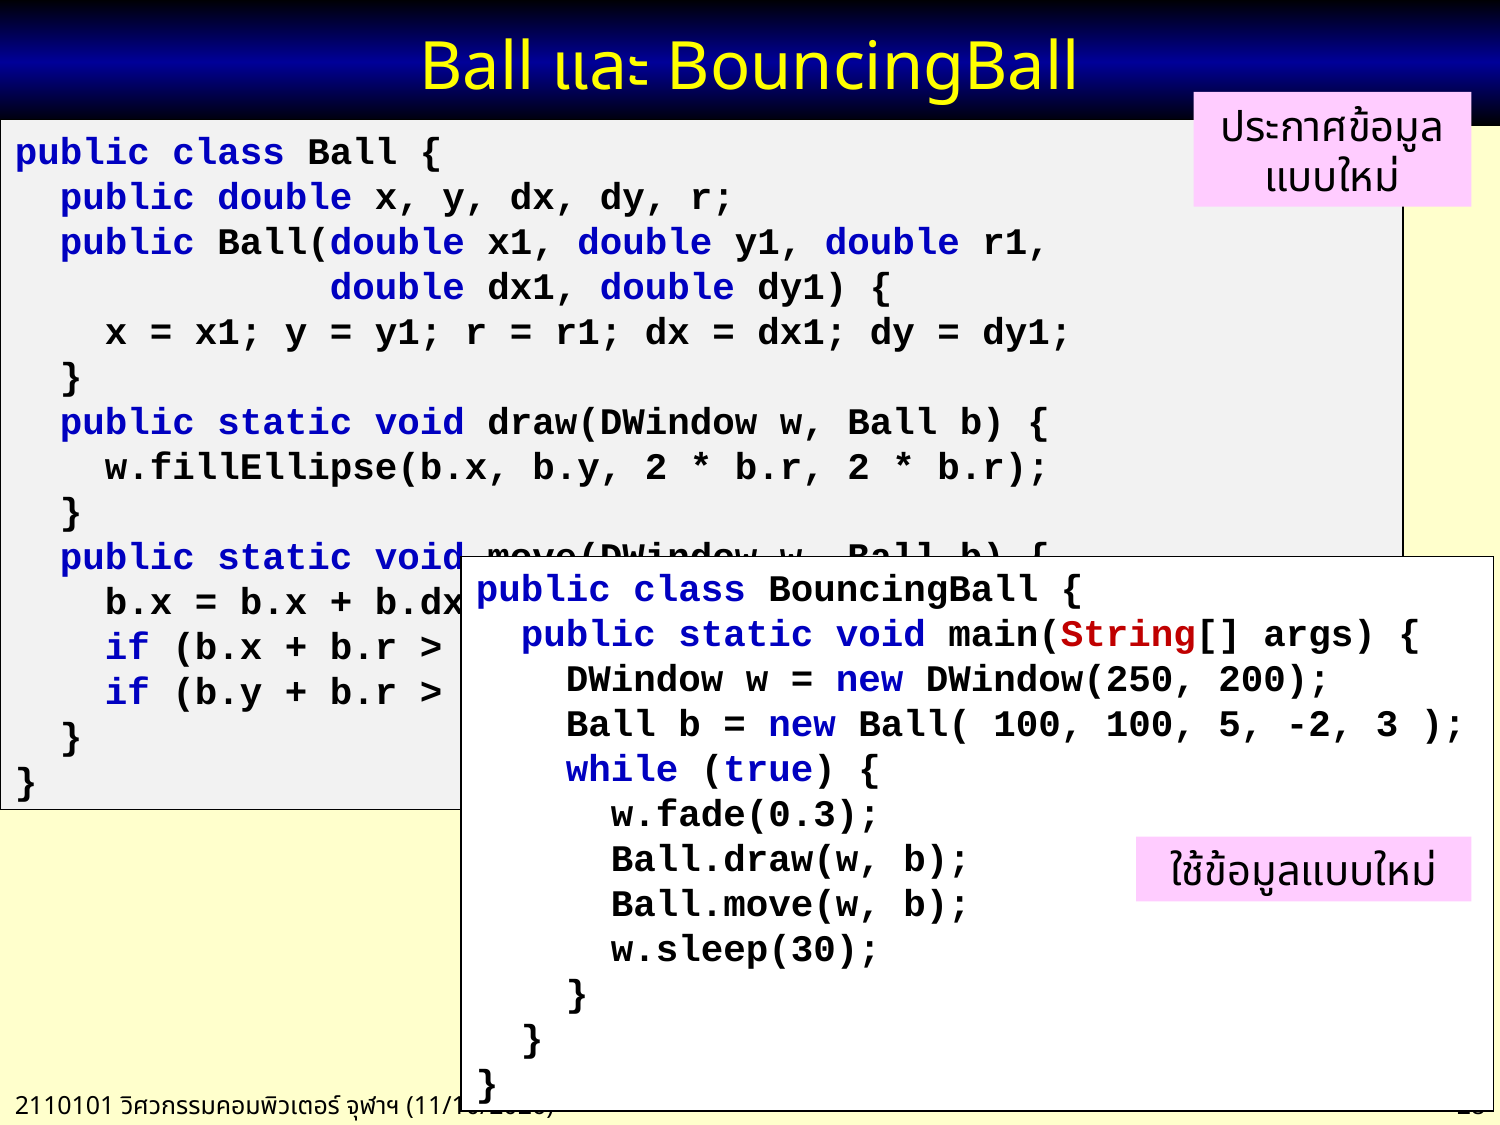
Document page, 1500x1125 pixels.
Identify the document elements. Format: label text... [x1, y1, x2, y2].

text_box public class Ball { public double x, y, dx, dy, r; public Ball(double x1, double y1, double r1, double dx1, double dy1) { x = x1; y = y1; r = r1; dx = dx1; dy = dy1; } public static void draw(DWindow w, Ball b) { w.fillEllipse(b.x, b.y, 2 * b.r, 2 * b.r); } public static void move(DWindow w, Ball b) { b.x = b.x + b.dx; b.y = b.y + b.dy; if (b.x + b.r > w.getWidth() || b.x < b.r) b.dx *= -1; if (b.y + b.r > w.getHeight()|| b.y < b.r) b.dy *= -1; } } [0, 119, 1403, 810]
title Ball และ BouncingBall [0, 0, 1500, 126]
text_box ประกาศข้อมูลแบบใหม่ [1193, 91, 1472, 207]
text_box ใช้ข้อมูลแบบใหม่ [1136, 836, 1472, 902]
text_box public class BouncingBall { public static void main(String[] args) { DWindow w = new DWindow(250, 200); Ball b = new Ball( 100, 100, 5, -2, 3 ); while (true) { w.fade(0.3); Ball.draw(w, b); Ball.move(w, b); w.sleep(30); } } } [461, 556, 1494, 1112]
